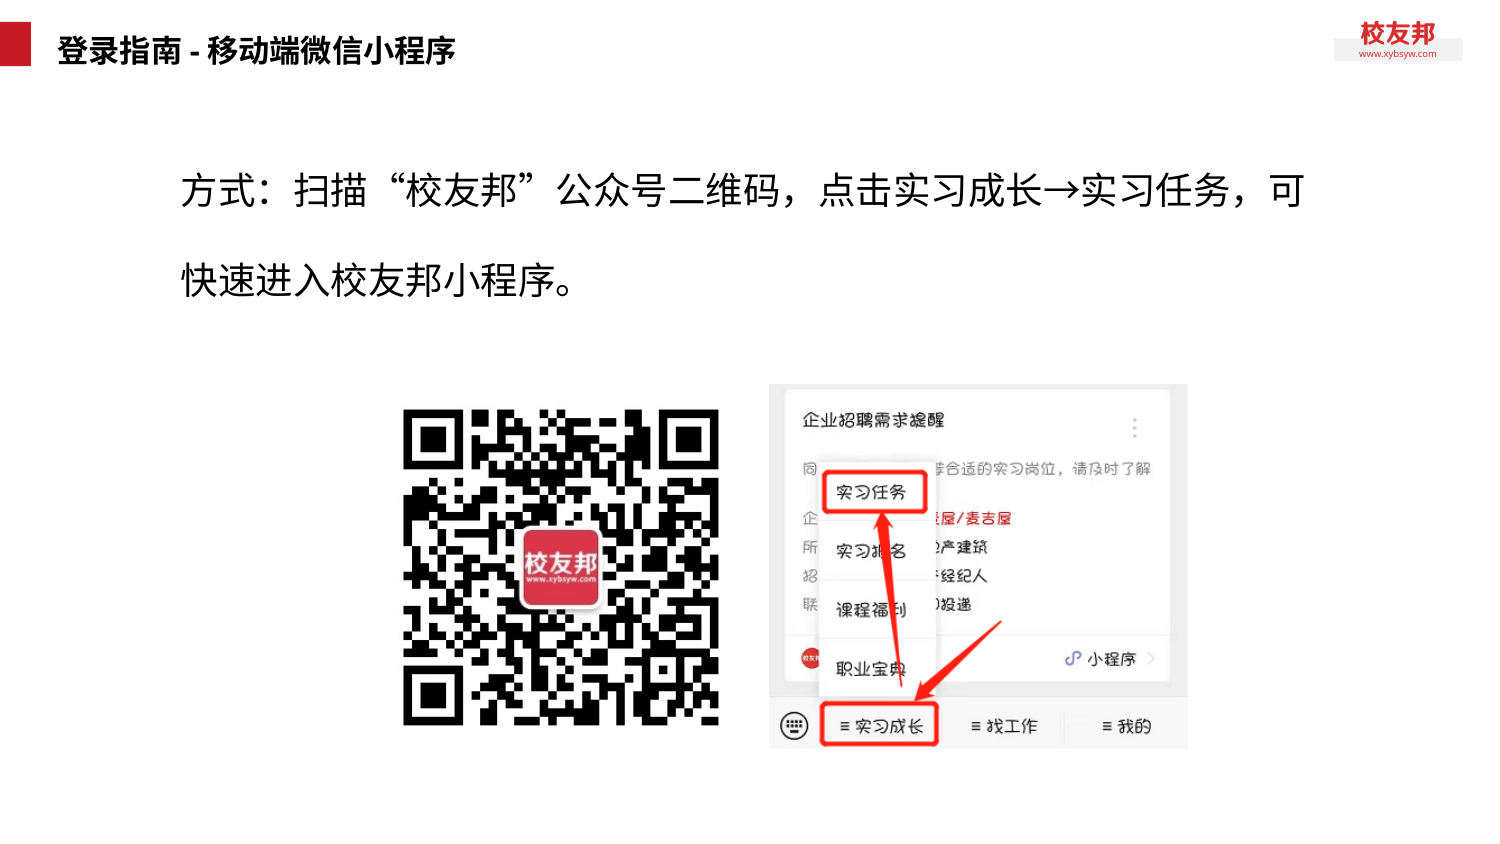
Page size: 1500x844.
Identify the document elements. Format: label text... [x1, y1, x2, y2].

picture [1361, 21, 1435, 45]
title 登录指南-移动端微信小程序 [42, 11, 939, 77]
text_box 方式：扫描“校友邦”公众号二维码，点击实习成长→实习任务，可快速进入校友邦小程序。 [166, 114, 1334, 310]
picture [769, 384, 1188, 749]
picture [378, 384, 745, 751]
